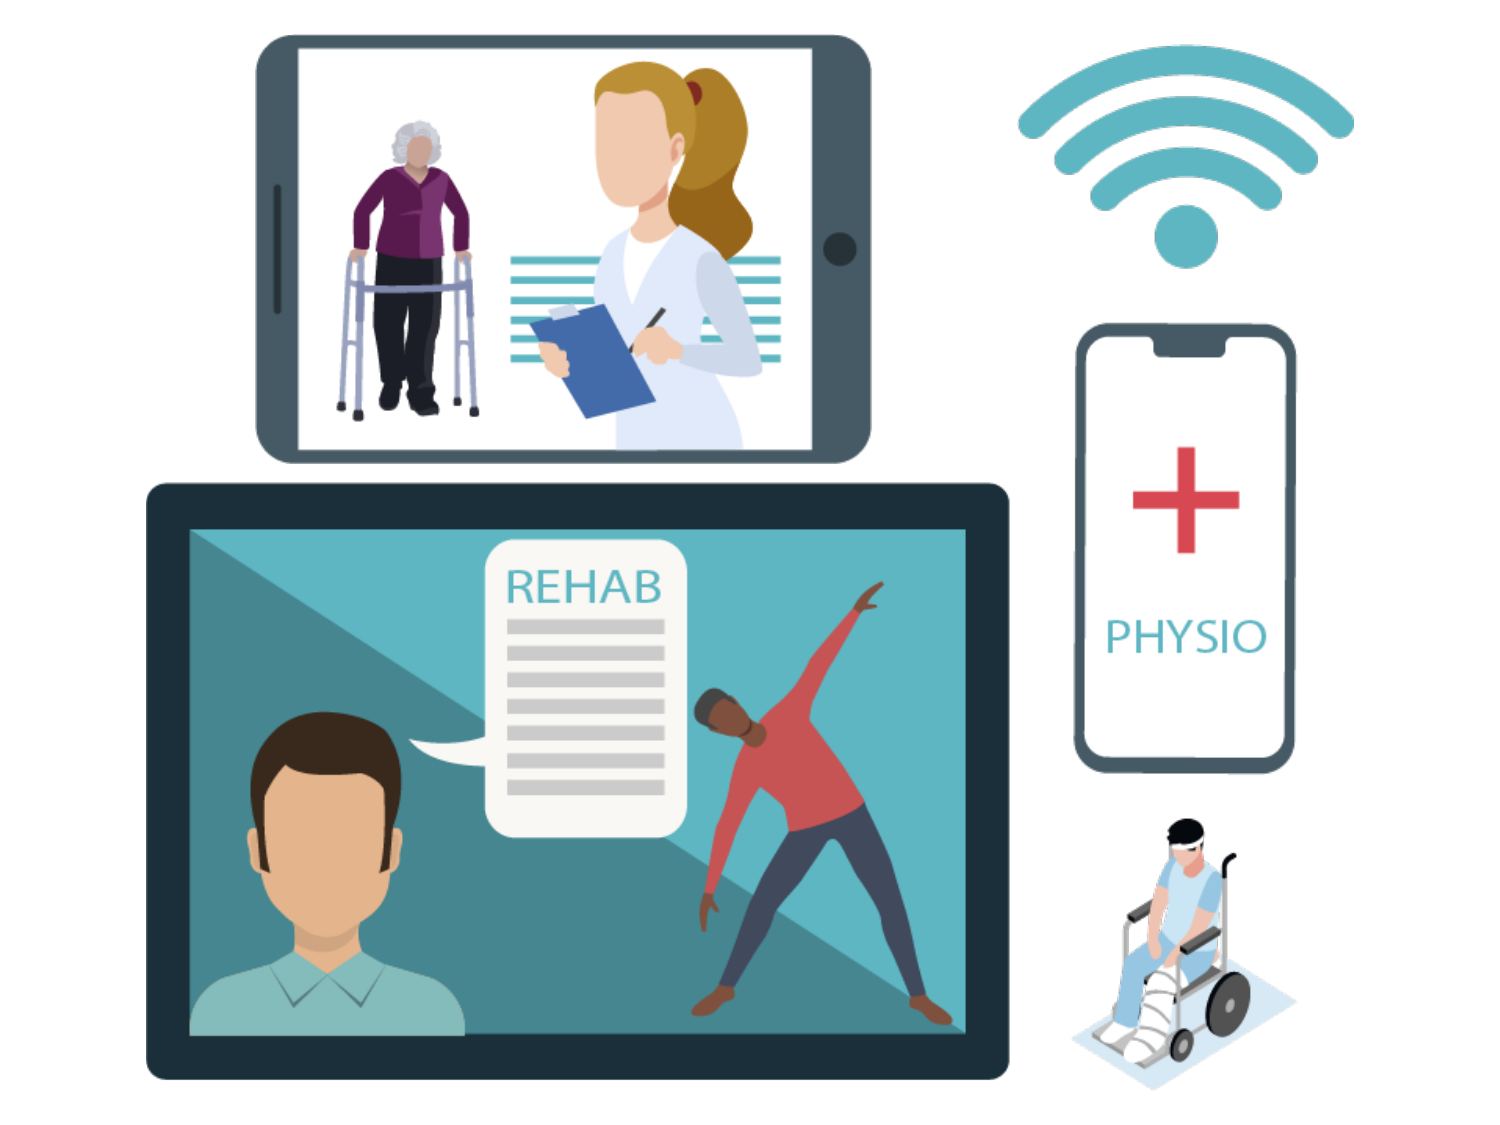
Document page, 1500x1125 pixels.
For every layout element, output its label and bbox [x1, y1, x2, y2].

picture [146, 34, 1354, 1091]
